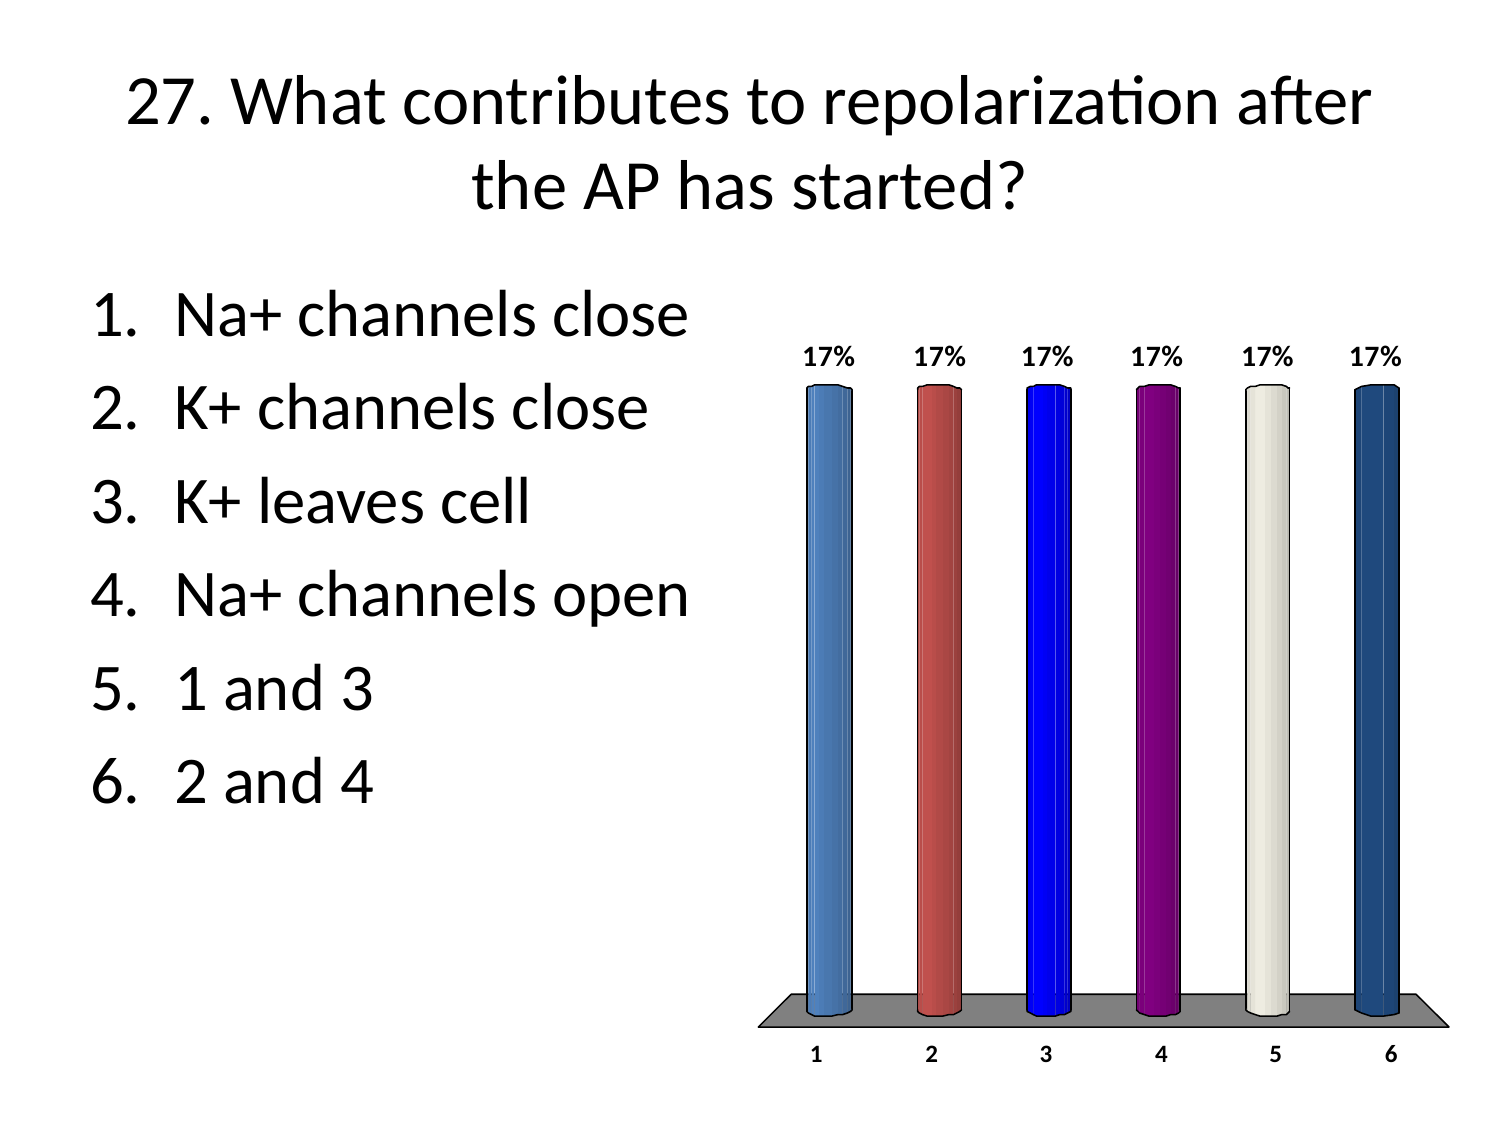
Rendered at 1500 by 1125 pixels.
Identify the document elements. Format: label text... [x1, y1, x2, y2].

title 27. What contributes to repolarization after the AP has started? [75, 45, 1425, 233]
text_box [739, 270, 1490, 1115]
list Na+ channels close K+ channels close K+ leaves cell Na+ channels open 1 and 3 2 and 4 [75, 262, 750, 1005]
